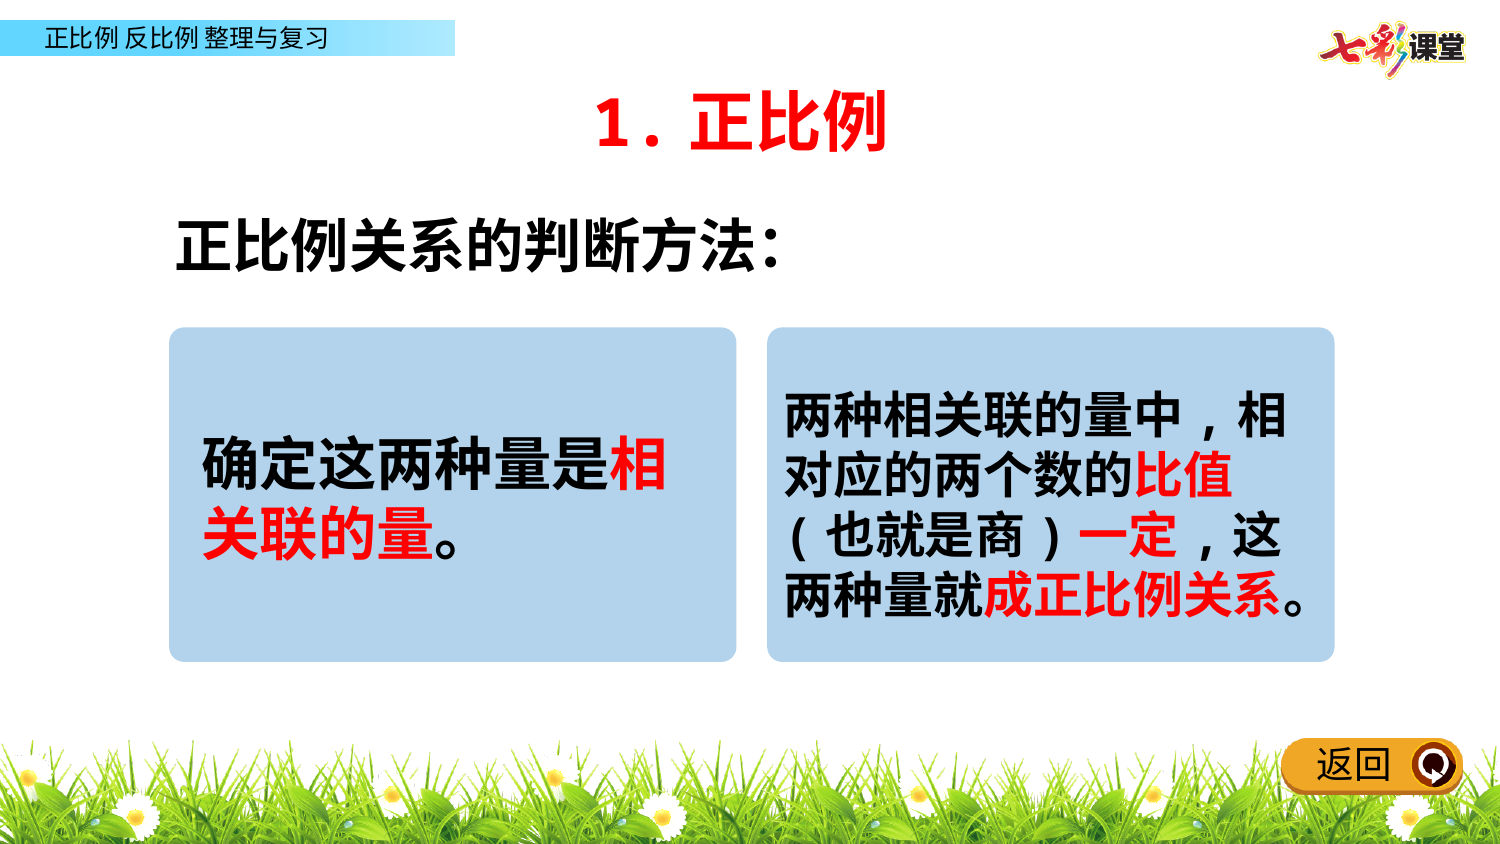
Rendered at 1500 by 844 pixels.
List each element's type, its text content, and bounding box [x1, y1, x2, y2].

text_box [168, 327, 737, 663]
text_box 正比例关系的判断方法： [115, 167, 787, 287]
picture [1316, 20, 1468, 80]
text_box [1281, 733, 1464, 795]
picture [0, 740, 1500, 844]
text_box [766, 327, 1335, 663]
text_box 1.正比例 [572, 67, 975, 173]
